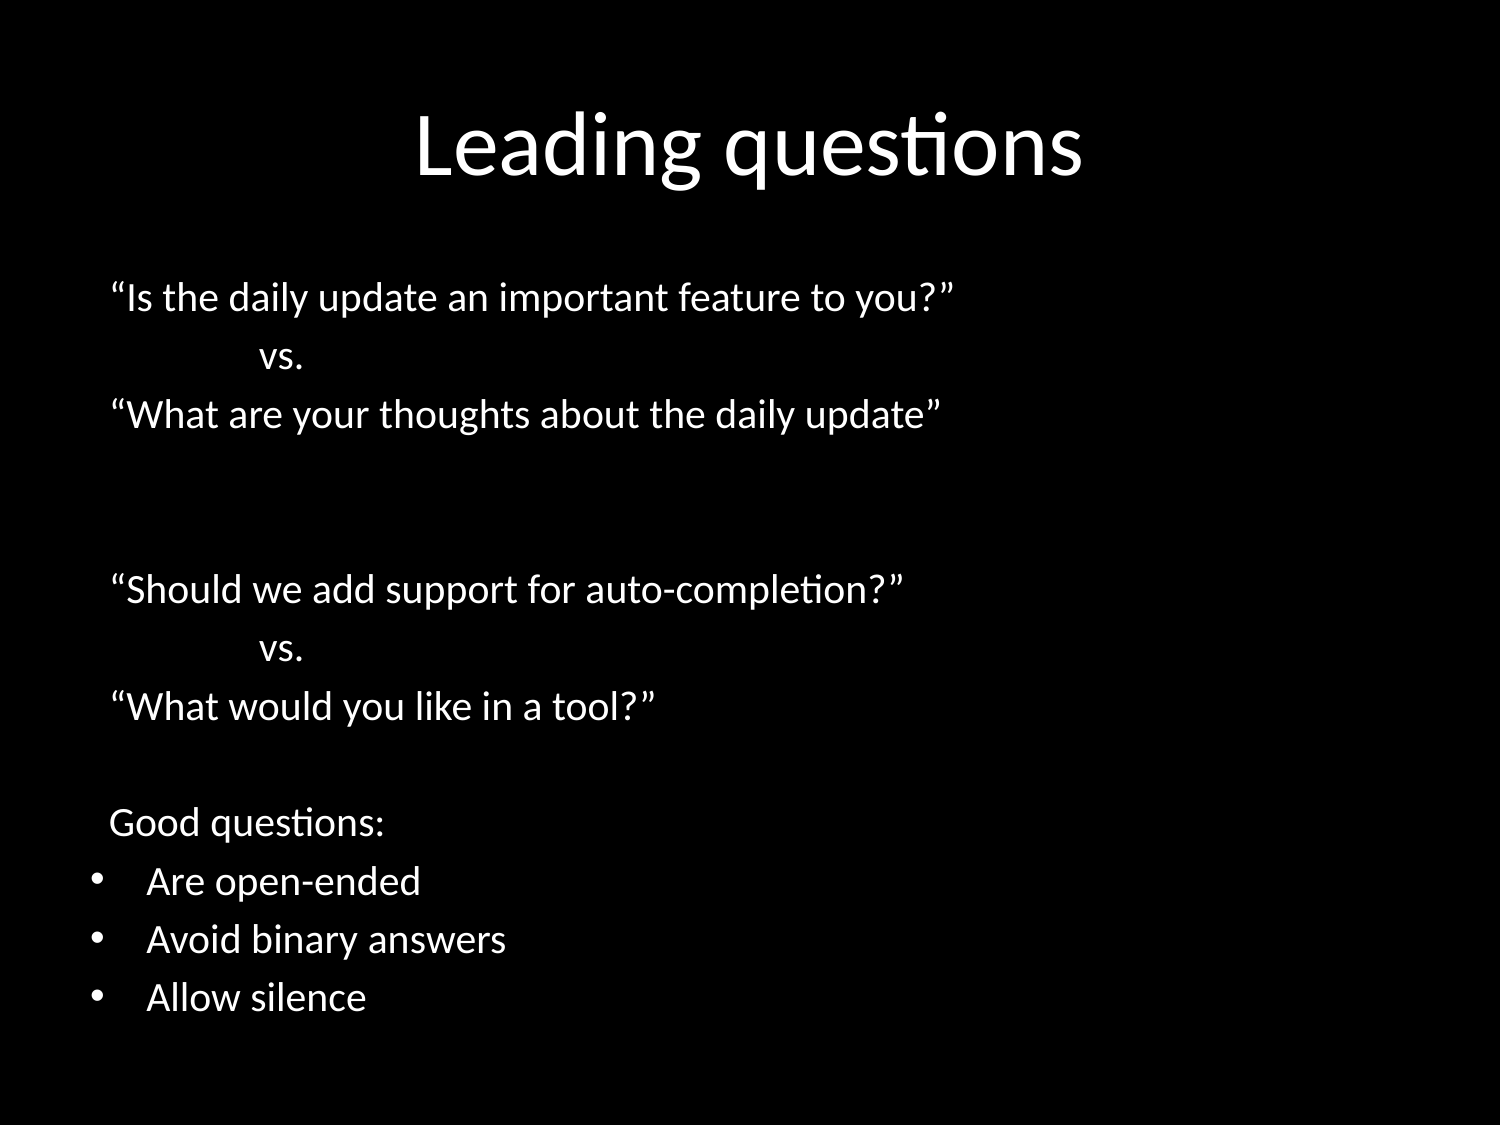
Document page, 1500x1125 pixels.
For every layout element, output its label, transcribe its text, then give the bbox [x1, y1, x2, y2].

title Leading questions [75, 45, 1425, 233]
list “Is the daily update an important feature to you?” vs. “What are your thoughts about the daily update” “Should we add support for auto-completion?” vs. “What would you like in a tool?” Good questions: Are open-ended Avoid binary answers Allow silence [75, 262, 1325, 1088]
